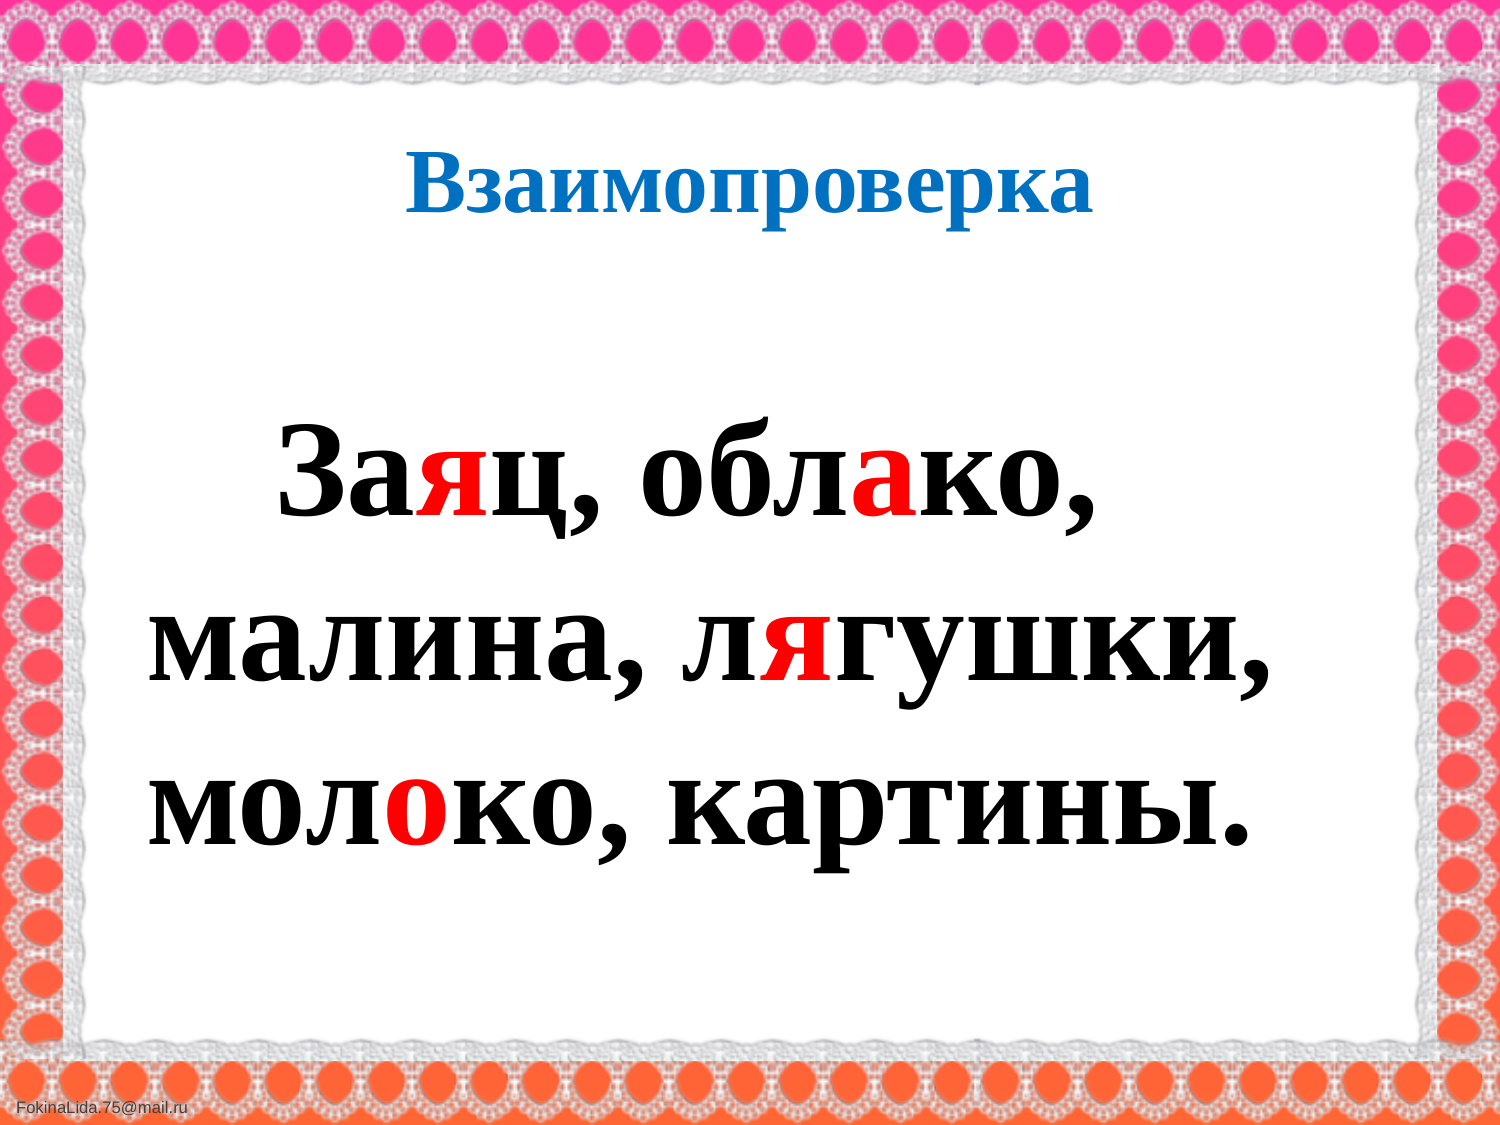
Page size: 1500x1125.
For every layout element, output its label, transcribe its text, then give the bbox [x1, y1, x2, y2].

list Заяц, облако, малина, лягушки, молоко, картины. [75, 262, 1425, 1005]
picture [0, 0, 1500, 1125]
title Взаимопроверка [75, 113, 1425, 233]
